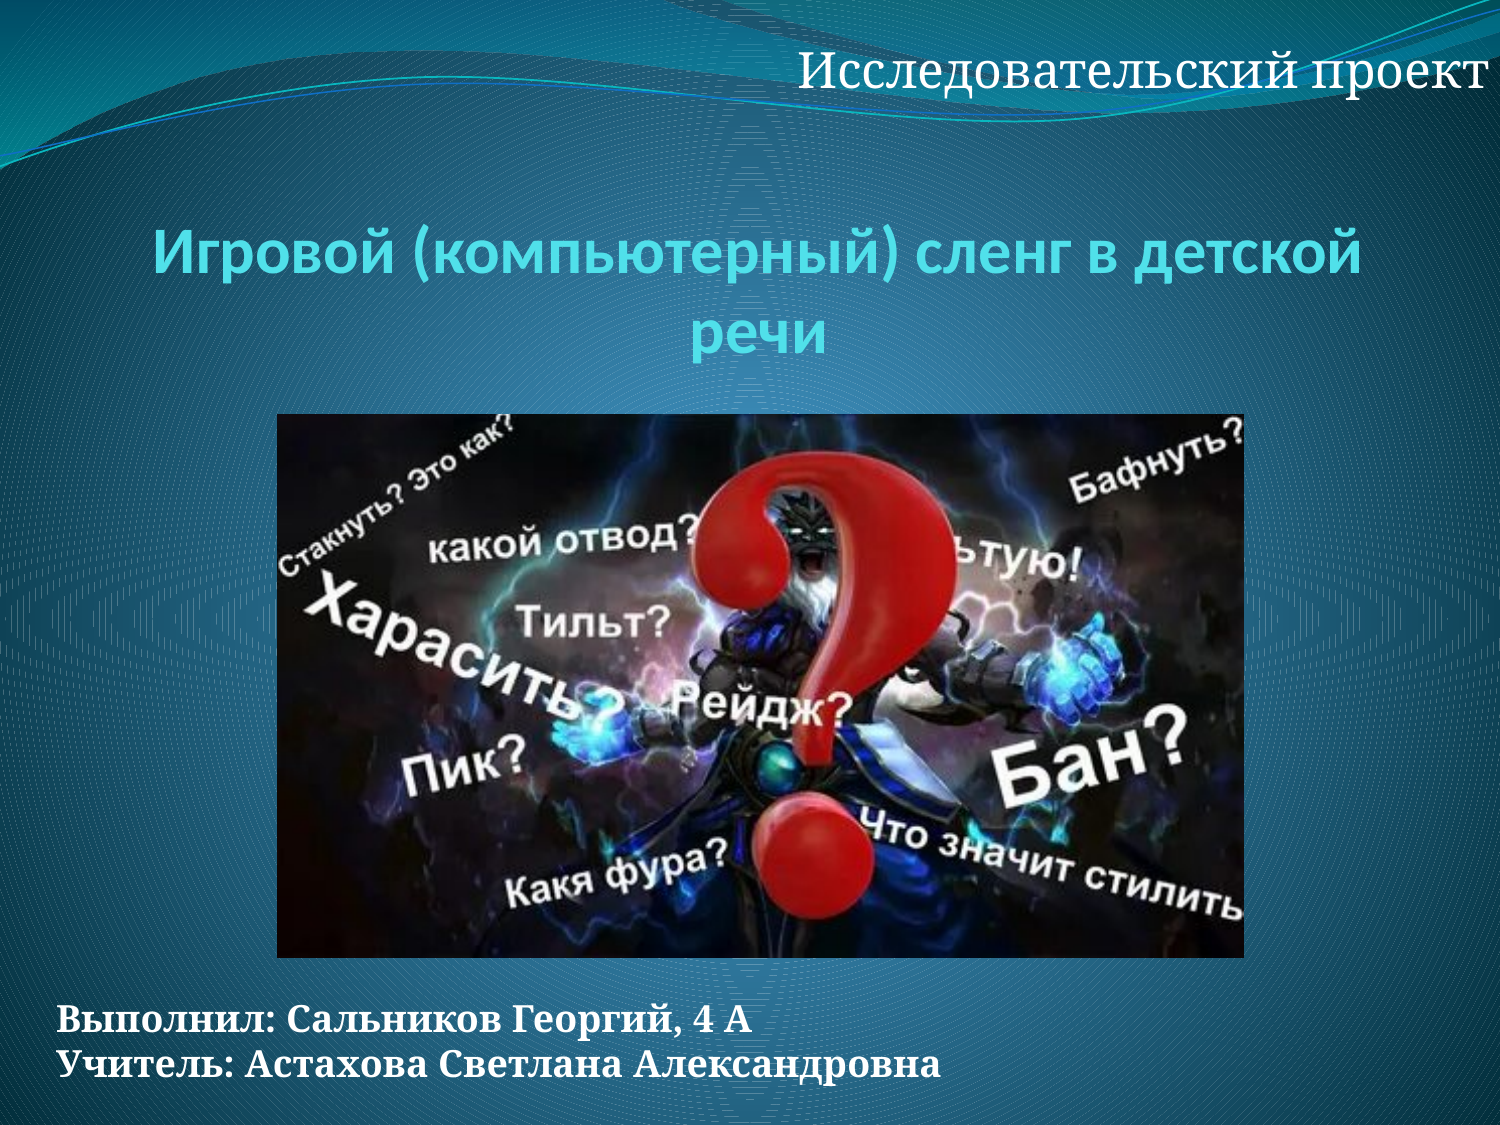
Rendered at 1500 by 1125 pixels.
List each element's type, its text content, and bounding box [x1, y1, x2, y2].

subtitle Исследовательский проект [211, 30, 1500, 212]
title Игровой (компьютерный) сленг в детской речи [123, 125, 1398, 367]
text_box Выполнил: Сальников Георгий, 4 А Учитель: Астахова Светлана Александровна [41, 987, 1128, 1093]
picture [277, 414, 1244, 958]
